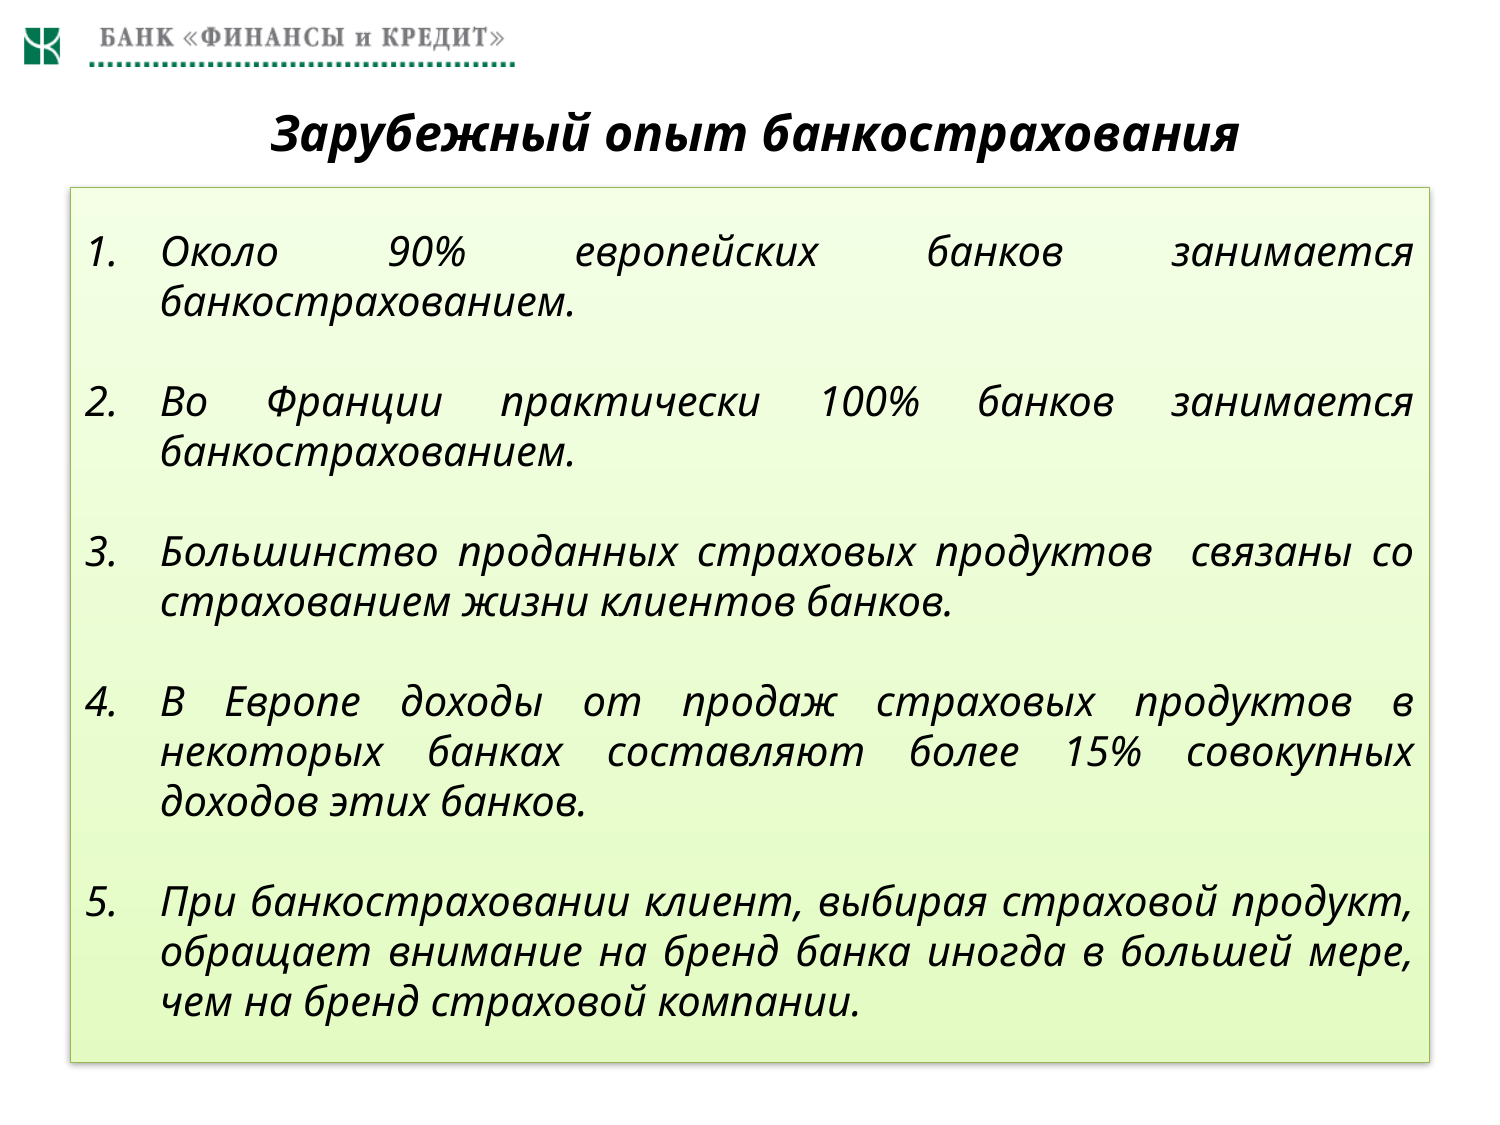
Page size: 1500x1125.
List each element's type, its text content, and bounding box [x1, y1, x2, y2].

text_box Зарубежный опыт банкострахования [58, 93, 1453, 169]
picture [23, 23, 516, 67]
text_box Около 90% европейских банков занимается банкострахованием. Во Франции практически 100% банков занимается банкострахованием. Большинство проданных страховых продуктов связаны со страхованием жизни клиентов банков. В Европе доходы от продаж страховых продуктов в некоторых банках составляют более 15% совокупных доходов этих банков. При банкостраховании клиент, выбирая страховой продукт, обращает внимание на бренд банка иногда в большей мере, чем на бренд страховой компании. [70, 187, 1430, 1063]
